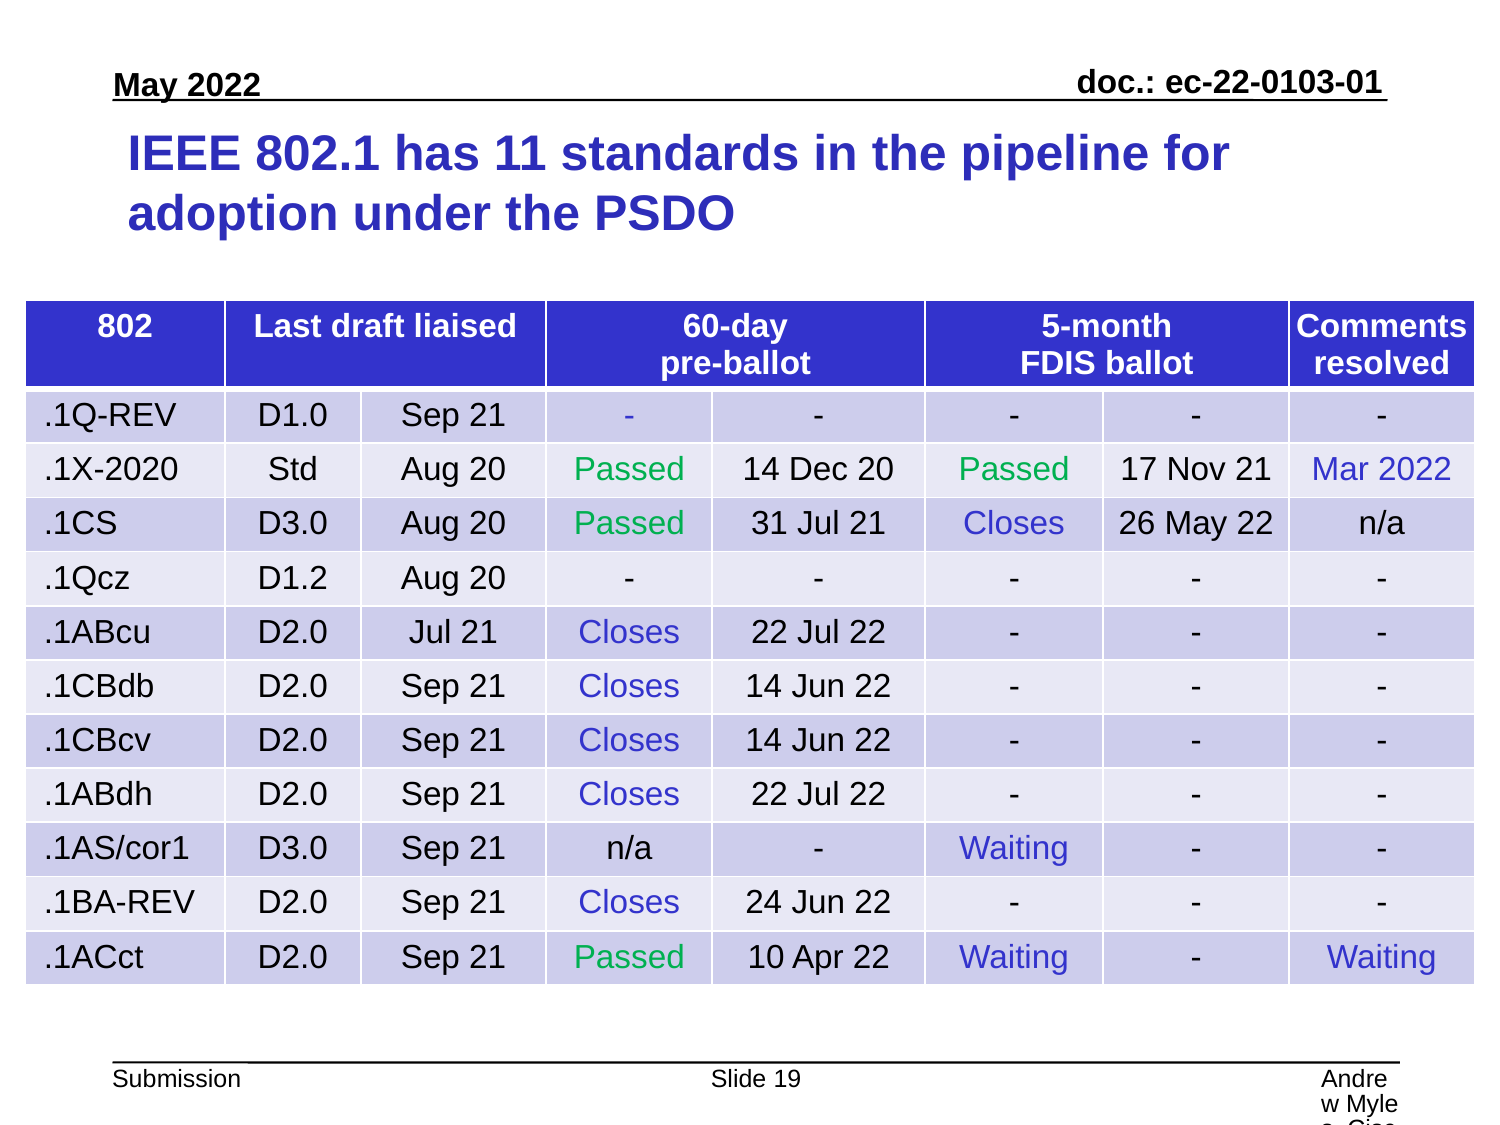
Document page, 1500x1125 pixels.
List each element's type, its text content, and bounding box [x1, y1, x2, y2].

table_cell .1CS [26, 498, 224, 551]
table_cell - [1290, 823, 1474, 876]
table_cell Waiting [1290, 932, 1474, 984]
table_cell Closes [547, 877, 711, 930]
table_cell Aug 20 [362, 498, 545, 551]
table_cell - [1104, 769, 1288, 821]
table_cell 22 Jul 22 [713, 607, 924, 659]
table_cell Sep 21 [362, 932, 545, 984]
table_cell - [1290, 877, 1474, 930]
table_cell Std [226, 444, 360, 497]
table_cell Passed [926, 444, 1102, 497]
table_cell Waiting [926, 932, 1102, 984]
table_header 60-day pre-ballot [547, 301, 924, 386]
table_cell 14 Jun 22 [713, 661, 924, 713]
table_cell - [1290, 552, 1474, 605]
table_cell - [926, 769, 1102, 821]
table_cell - [1290, 769, 1474, 821]
table_cell 14 Jun 22 [713, 715, 924, 767]
table_cell - [547, 392, 711, 442]
table_cell - [1104, 932, 1288, 984]
table_cell D2.0 [226, 607, 360, 659]
table_cell - [1104, 823, 1288, 876]
table_cell D1.2 [226, 552, 360, 605]
table_cell Mar 2022 [1290, 444, 1474, 497]
table_cell - [926, 661, 1102, 713]
table_cell .1ACct [26, 932, 224, 984]
table_header 802 [26, 301, 224, 386]
table_header Comments resolved [1290, 301, 1474, 386]
table_cell - [1104, 661, 1288, 713]
table_cell - [1104, 877, 1288, 930]
table_cell - [1104, 607, 1288, 659]
table_cell .1ABdh [26, 769, 224, 821]
table_cell .1Q-REV [26, 392, 224, 442]
table_cell - [926, 715, 1102, 767]
table_cell 17 Nov 21 [1104, 444, 1288, 497]
table_cell Aug 20 [362, 444, 545, 497]
table_cell .1Qcz [26, 552, 224, 605]
table_cell 31 Jul 21 [713, 498, 924, 551]
table_cell - [1104, 715, 1288, 767]
table_cell 24 Jun 22 [713, 877, 924, 930]
table_cell - [1104, 552, 1288, 605]
table_cell 10 Apr 22 [713, 932, 924, 984]
table_cell D2.0 [226, 769, 360, 821]
table_cell .1CBcv [26, 715, 224, 767]
table_cell - [713, 392, 924, 442]
table_cell Aug 20 [362, 552, 545, 605]
table_cell Jul 21 [362, 607, 545, 659]
table_cell Passed [547, 932, 711, 984]
table_cell Sep 21 [362, 823, 545, 876]
table_cell D2.0 [226, 932, 360, 984]
table_cell - [713, 552, 924, 605]
table_cell .1ABcu [26, 607, 224, 659]
table_cell - [713, 823, 924, 876]
table_cell Sep 21 [362, 392, 545, 442]
table_cell D2.0 [226, 877, 360, 930]
table_header 5-month FDIS ballot [926, 301, 1288, 386]
table_cell Closes [547, 661, 711, 713]
table_cell Sep 21 [362, 715, 545, 767]
table_cell - [1290, 715, 1474, 767]
table_cell .1BA-REV [26, 877, 224, 930]
slide_number Slide 19 [709, 1061, 803, 1093]
table_cell - [926, 552, 1102, 605]
table_cell .1X-2020 [26, 444, 224, 497]
table_cell D2.0 [226, 715, 360, 767]
table_cell D3.0 [226, 823, 360, 876]
table_cell 14 Dec 20 [713, 444, 924, 497]
table_cell Sep 21 [362, 769, 545, 821]
table_cell Passed [547, 498, 711, 551]
table_cell .1CBdb [26, 661, 224, 713]
table_cell Closes [547, 607, 711, 659]
table_cell Closes [547, 715, 711, 767]
footer Andrew Myles, Cisco [1320, 1061, 1402, 1093]
table_cell 26 May 22 [1104, 498, 1288, 551]
table_cell - [1290, 661, 1474, 713]
table_cell .1AS/cor1 [26, 823, 224, 876]
table_cell n/a [1290, 498, 1474, 551]
table_cell Closes [926, 498, 1102, 551]
table_cell Sep 21 [362, 877, 545, 930]
table_cell Passed [547, 444, 711, 497]
table_cell - [926, 607, 1102, 659]
title IEEE 802.1 has 11 standards in the pipeline for adoption under the PSDO [112, 112, 1388, 288]
table_cell - [1290, 607, 1474, 659]
table_cell Sep 21 [362, 661, 545, 713]
table_cell Closes [547, 769, 711, 821]
table_header Last draft liaised [226, 301, 545, 386]
table_cell - [1290, 392, 1474, 442]
table_cell - [926, 392, 1102, 442]
table_cell D3.0 [226, 498, 360, 551]
table_cell - [547, 552, 711, 605]
table_cell D2.0 [226, 661, 360, 713]
table_cell Waiting [926, 823, 1102, 876]
table_cell D1.0 [226, 392, 360, 442]
table_cell n/a [547, 823, 711, 876]
table_cell - [1104, 392, 1288, 442]
table_cell - [926, 877, 1102, 930]
table_cell 22 Jul 22 [713, 769, 924, 821]
